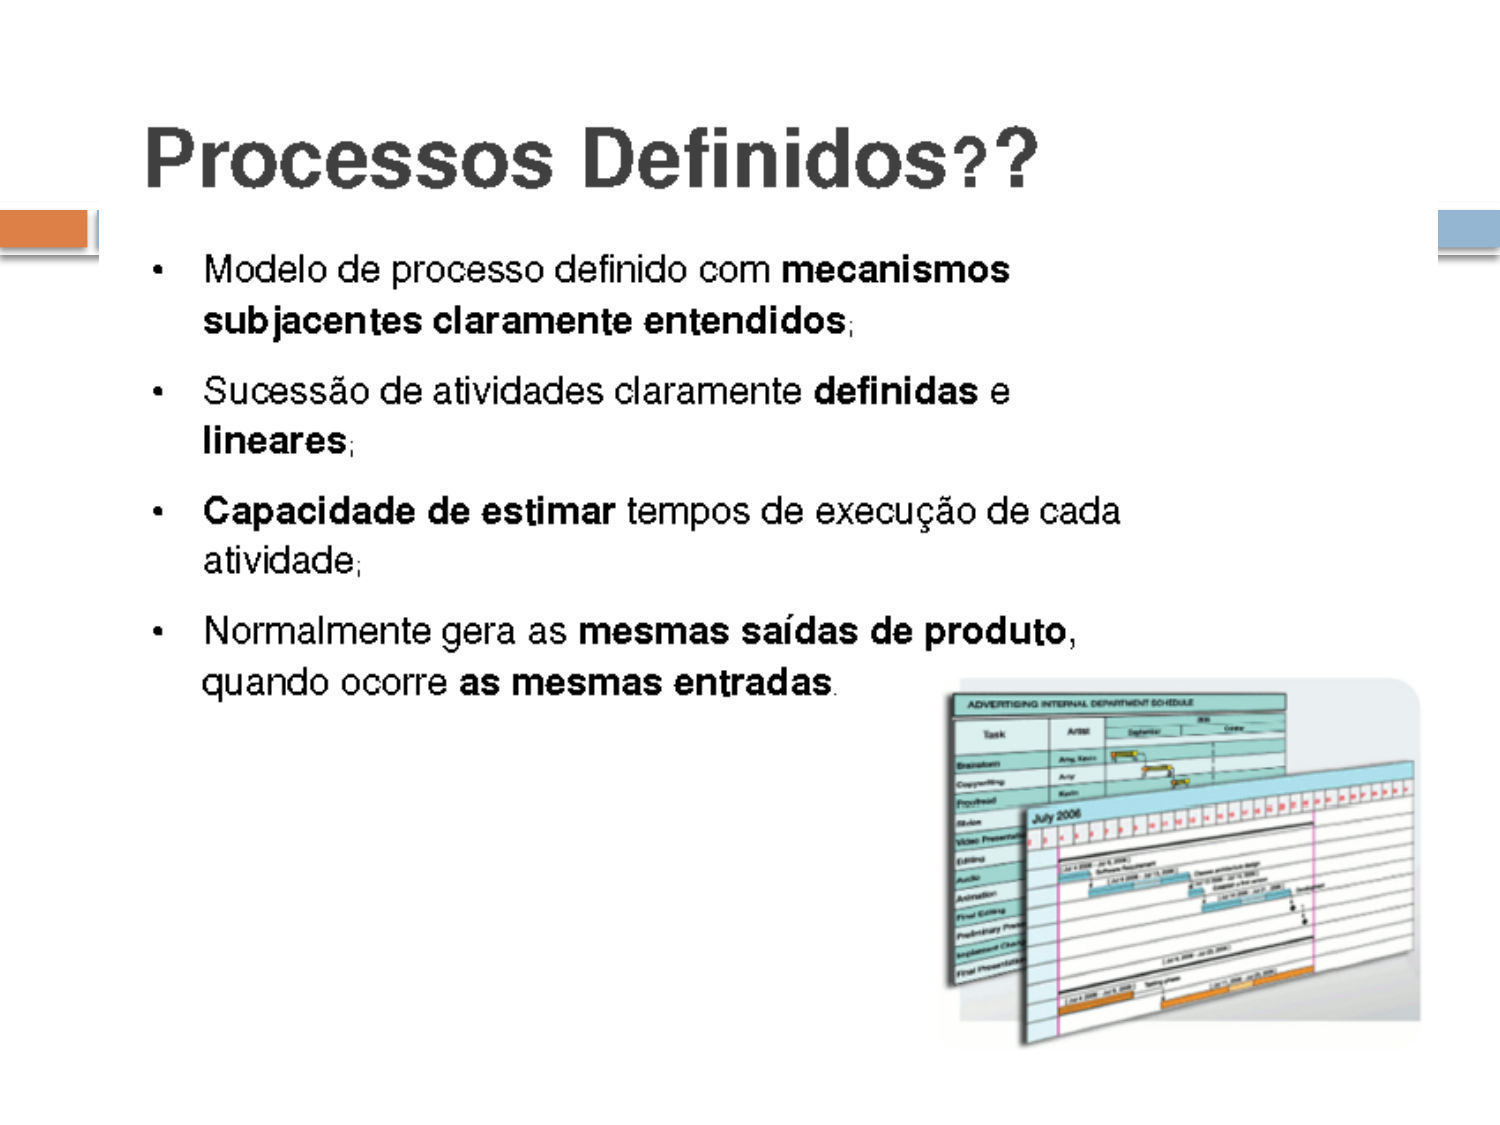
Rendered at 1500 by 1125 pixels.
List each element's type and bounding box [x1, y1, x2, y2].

picture [99, 87, 1439, 1051]
